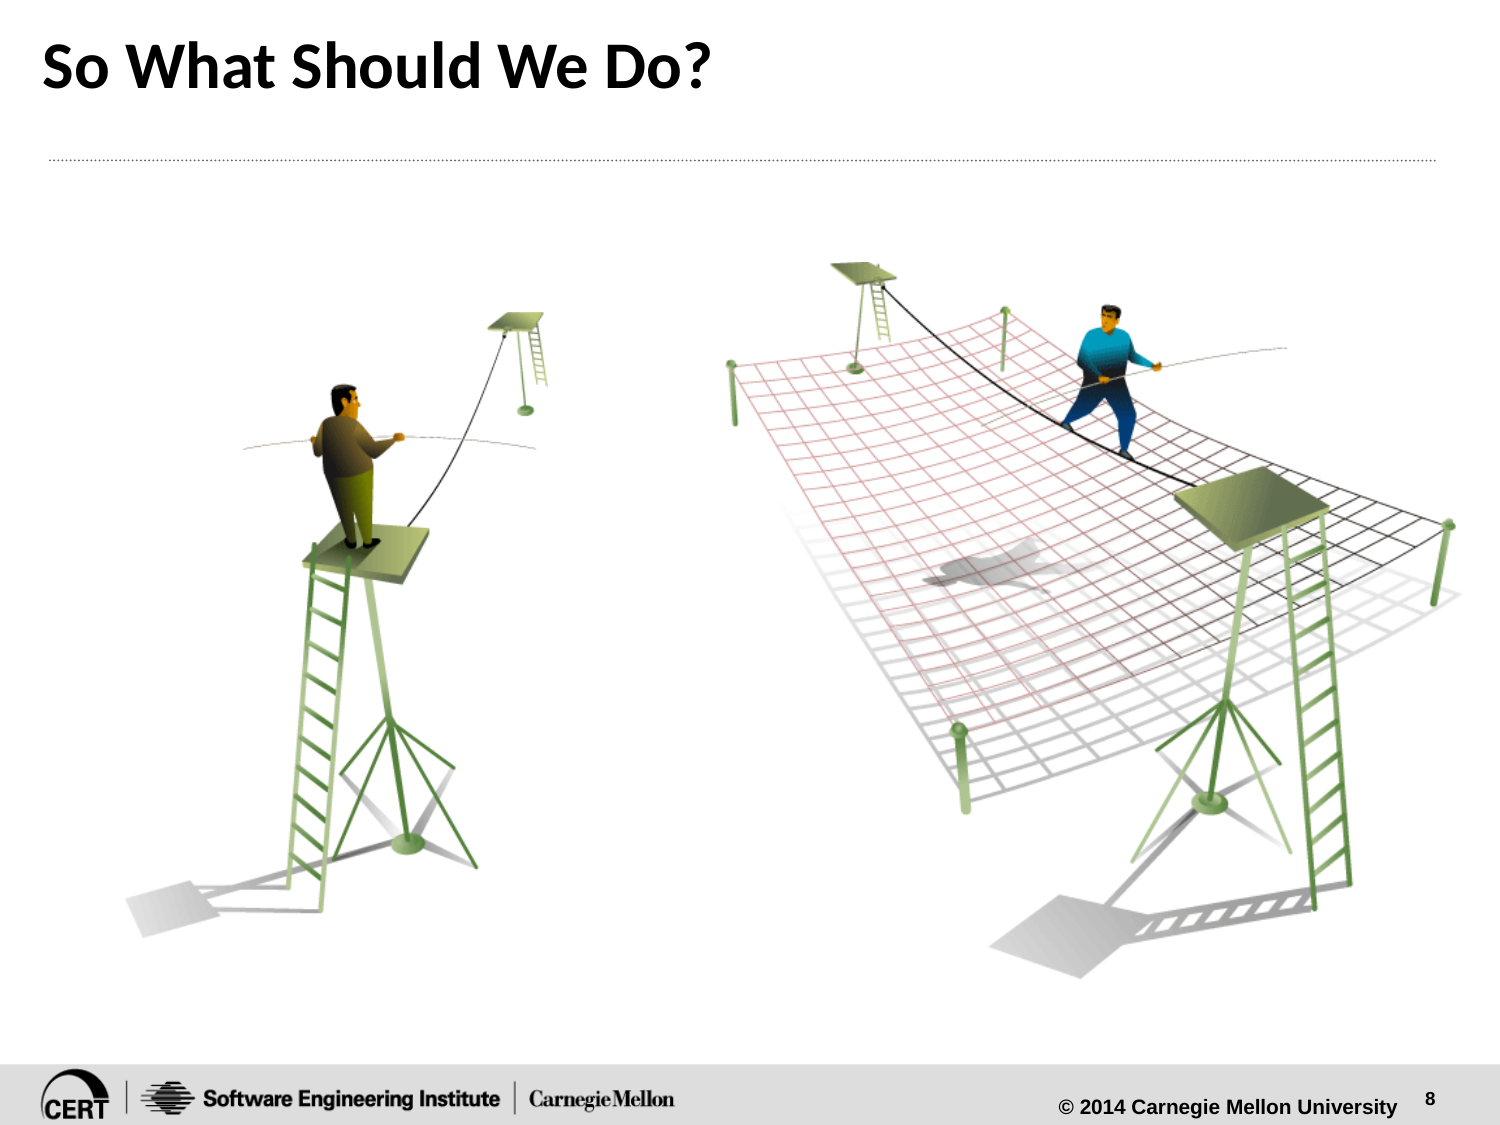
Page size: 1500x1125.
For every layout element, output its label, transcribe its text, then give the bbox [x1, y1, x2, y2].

picture [124, 312, 548, 938]
picture [724, 262, 1463, 980]
picture [24, 1065, 688, 1125]
title So What Should We Do? [42, 37, 1434, 155]
